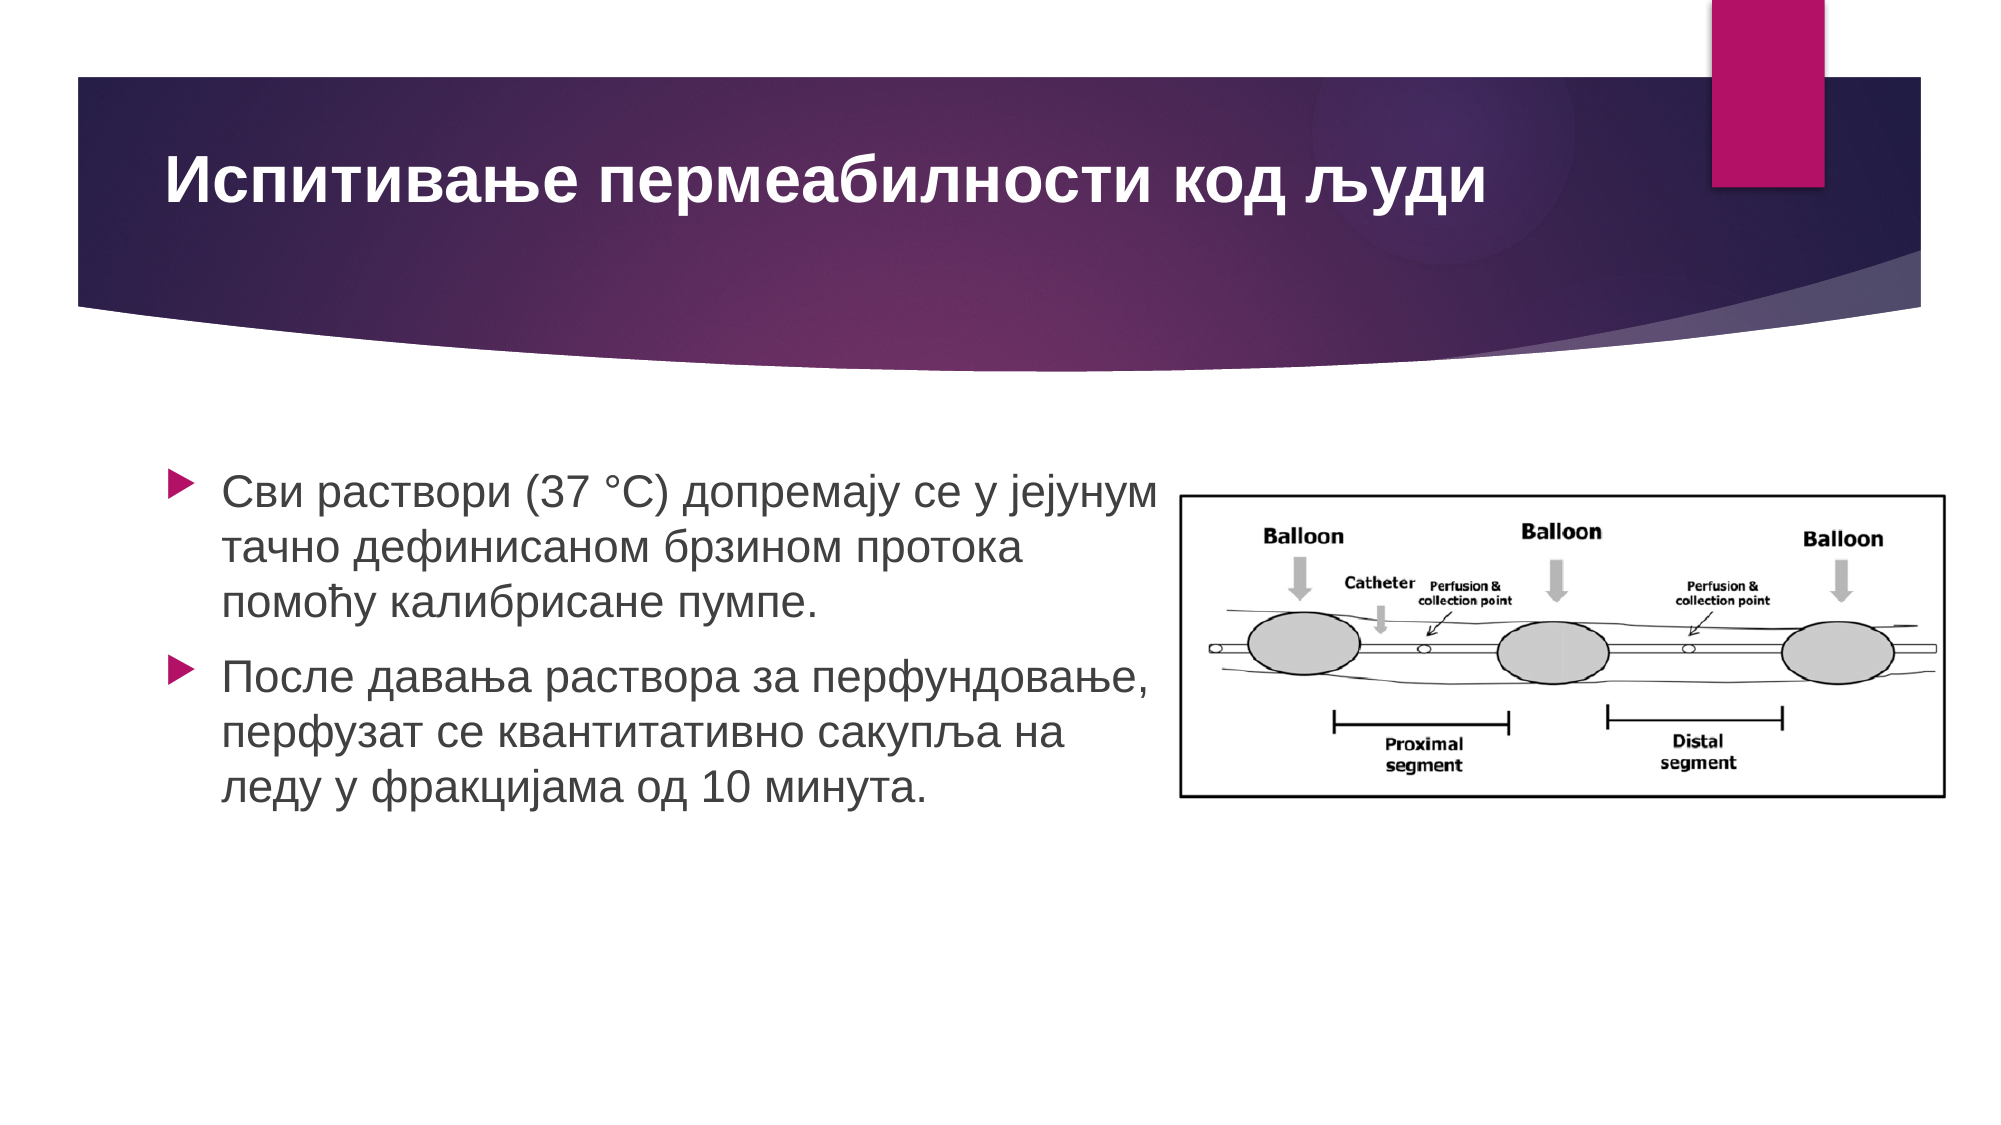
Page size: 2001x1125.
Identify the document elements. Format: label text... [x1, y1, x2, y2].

picture [1178, 493, 1948, 799]
text_box Испитивање пермеабилности код људи [149, 128, 1684, 224]
list Сви раствори (37 °C) допремају се у јејунум тачно дефинисаном брзином протока помоћу калибрисане пумпе. После давања раствора за перфундовање, перфузат се квантитативно сакупља на леду у фракцијама од 10 минута. [149, 388, 1194, 1091]
